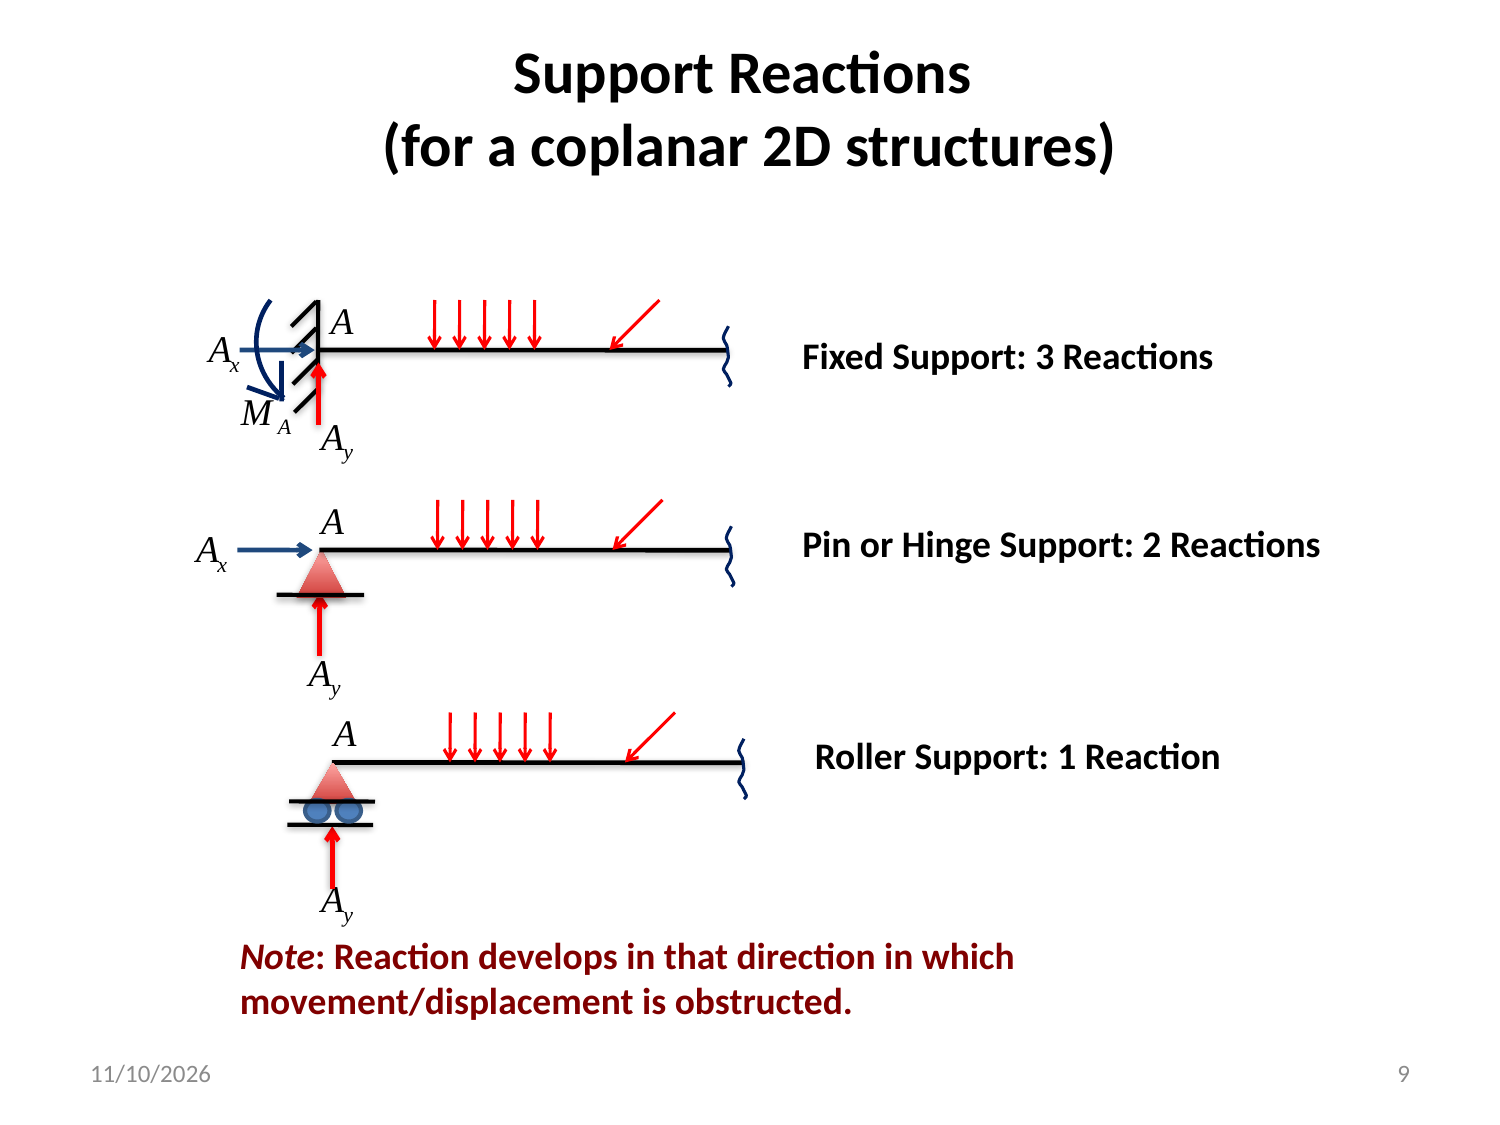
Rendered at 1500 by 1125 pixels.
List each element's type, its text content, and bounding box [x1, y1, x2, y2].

text_box Pin or Hinge Support: 2 Reactions [787, 512, 1500, 573]
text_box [199, 274, 733, 473]
slide_number 9 [1074, 1042, 1425, 1103]
text_box Fixed Support: 3 Reactions [787, 324, 1388, 385]
text_box Roller Support: 1 Reaction [799, 724, 1400, 785]
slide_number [75, 1042, 425, 1103]
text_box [287, 712, 749, 935]
text_box Note: Reaction develops in that direction in which movement/displacement is obstructed. [224, 924, 1263, 1030]
title Support Reactions (for a coplanar 2D structures) [50, 24, 1450, 187]
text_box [187, 499, 736, 709]
